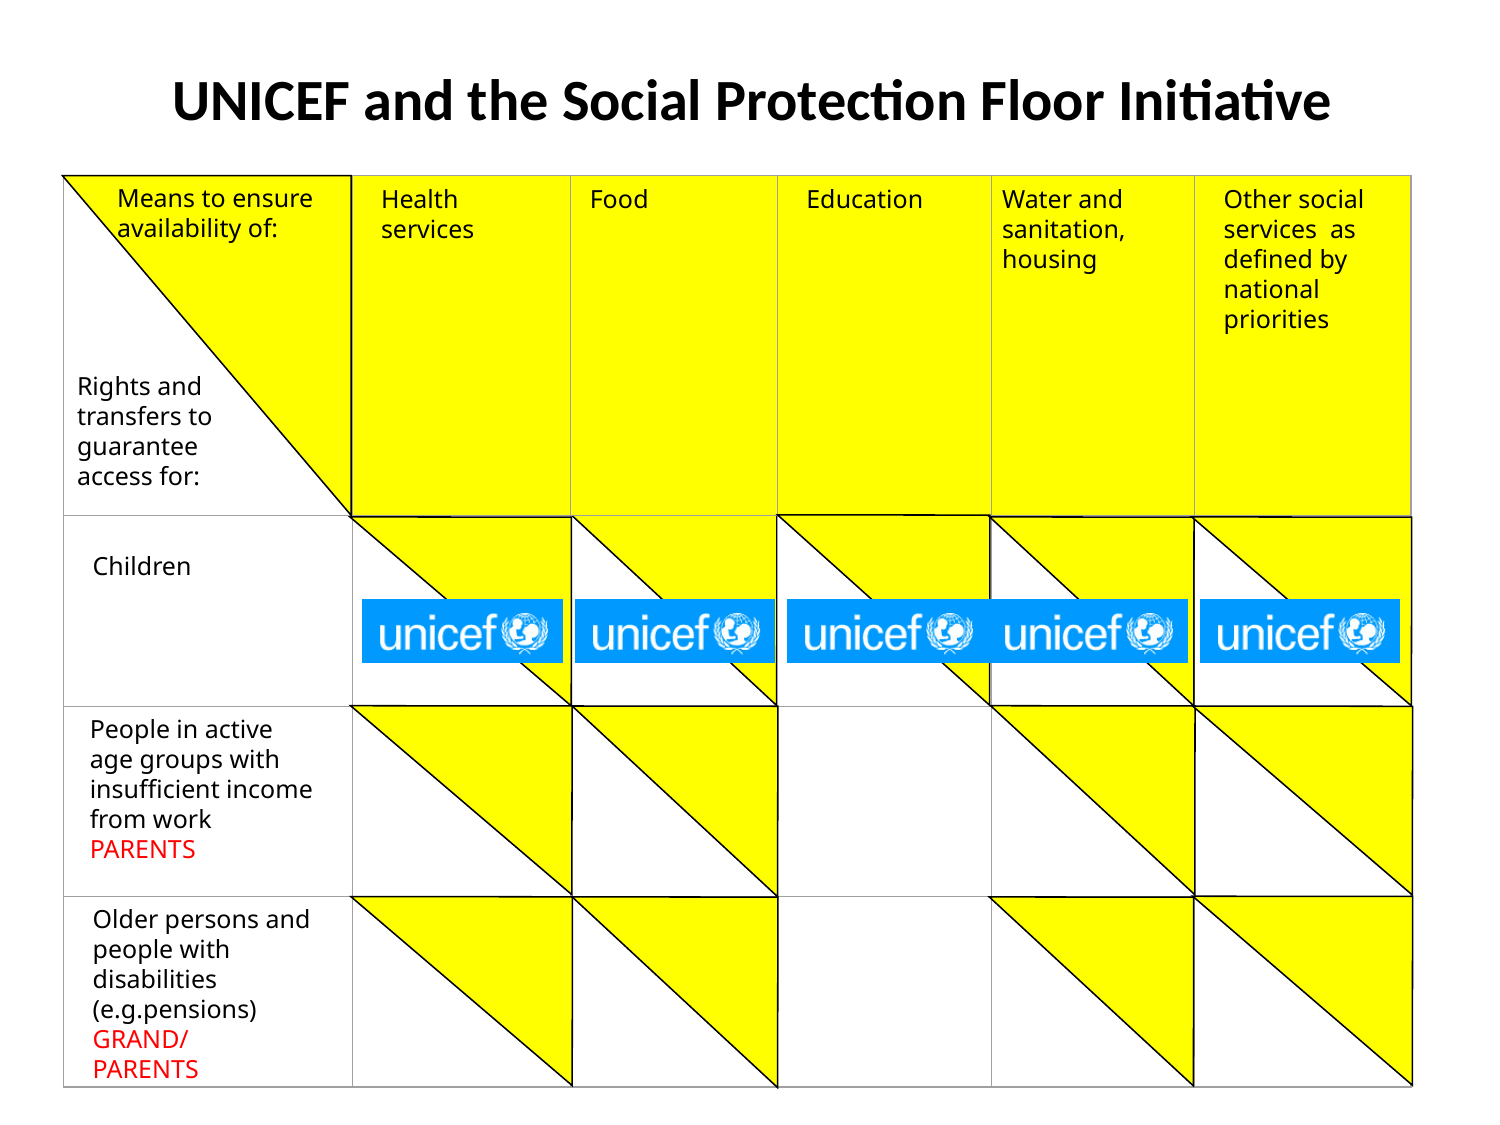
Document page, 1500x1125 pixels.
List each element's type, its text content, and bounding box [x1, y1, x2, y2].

title UNICEF and the Social Protection Floor Initiative [29, 37, 1476, 156]
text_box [62, 174, 1413, 1088]
picture [787, 599, 1188, 663]
picture [362, 599, 563, 663]
picture [574, 599, 776, 663]
picture [1199, 599, 1401, 663]
